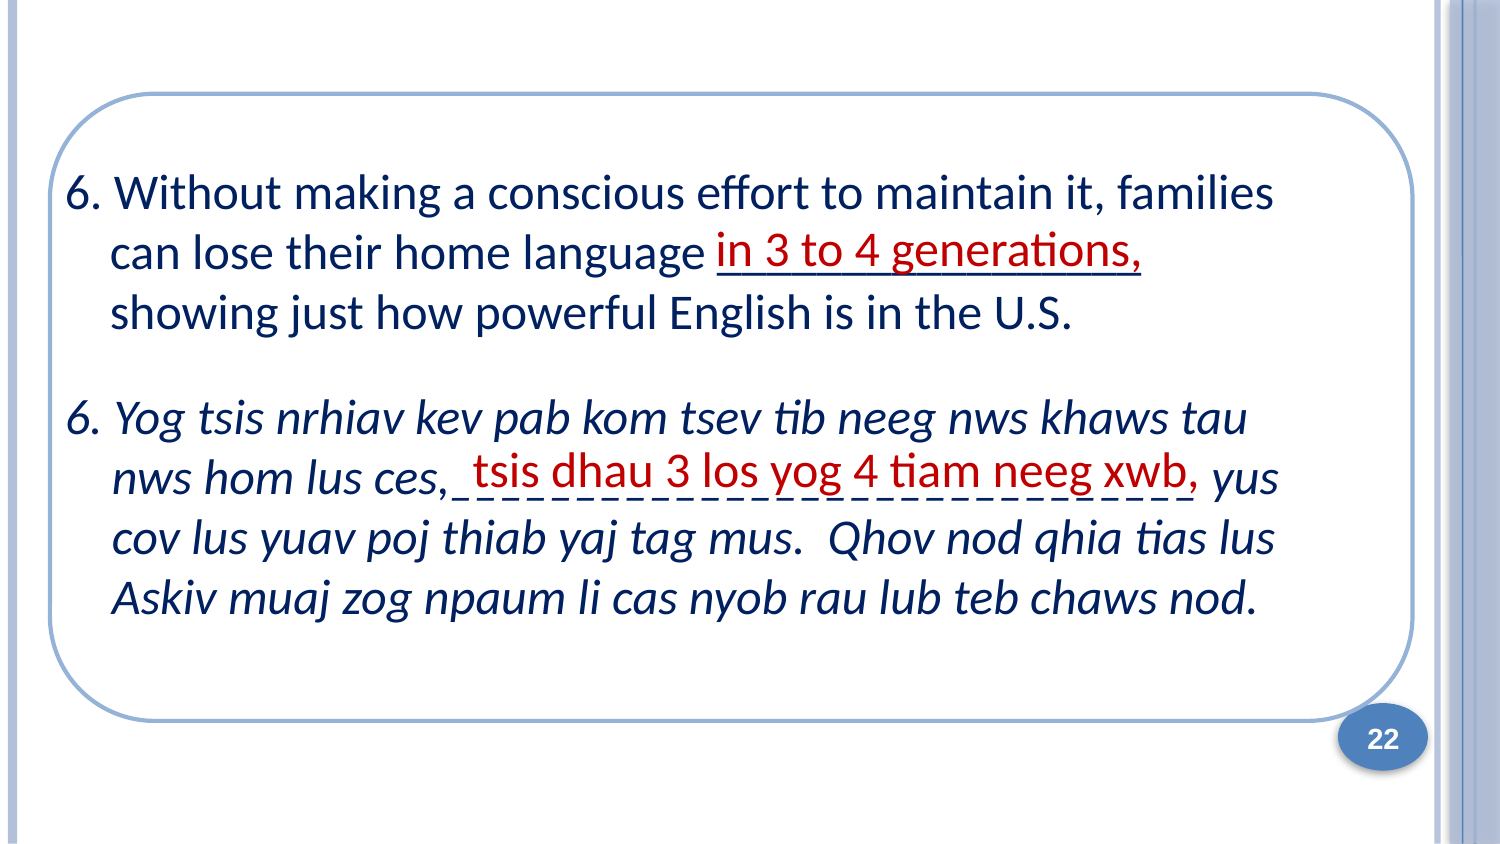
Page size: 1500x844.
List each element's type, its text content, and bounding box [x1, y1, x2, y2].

text_box tsis dhau 3 los yog 4 tiam neeg xwb, [457, 429, 1215, 505]
text_box 6. Without making a conscious effort to maintain it, families can lose their home language _________________ showing just how powerful English is in the U.S. [49, 151, 1338, 347]
text_box 6. Yog tsis nrhiav kev pab kom tsev tib neeg nws khaws tau nws hom lus ces,______________________________ yus cov lus yuav poj thiab yaj tag mus. Qhov nod qhia tias lus Askiv muaj zog npaum li cas nyob rau lub teb chaws nod. [49, 376, 1338, 632]
text_box in 3 or 4 generations [47, 91, 1415, 723]
text_box in 3 to 4 generations, [700, 209, 1158, 284]
slide_number 22 [1333, 705, 1434, 770]
